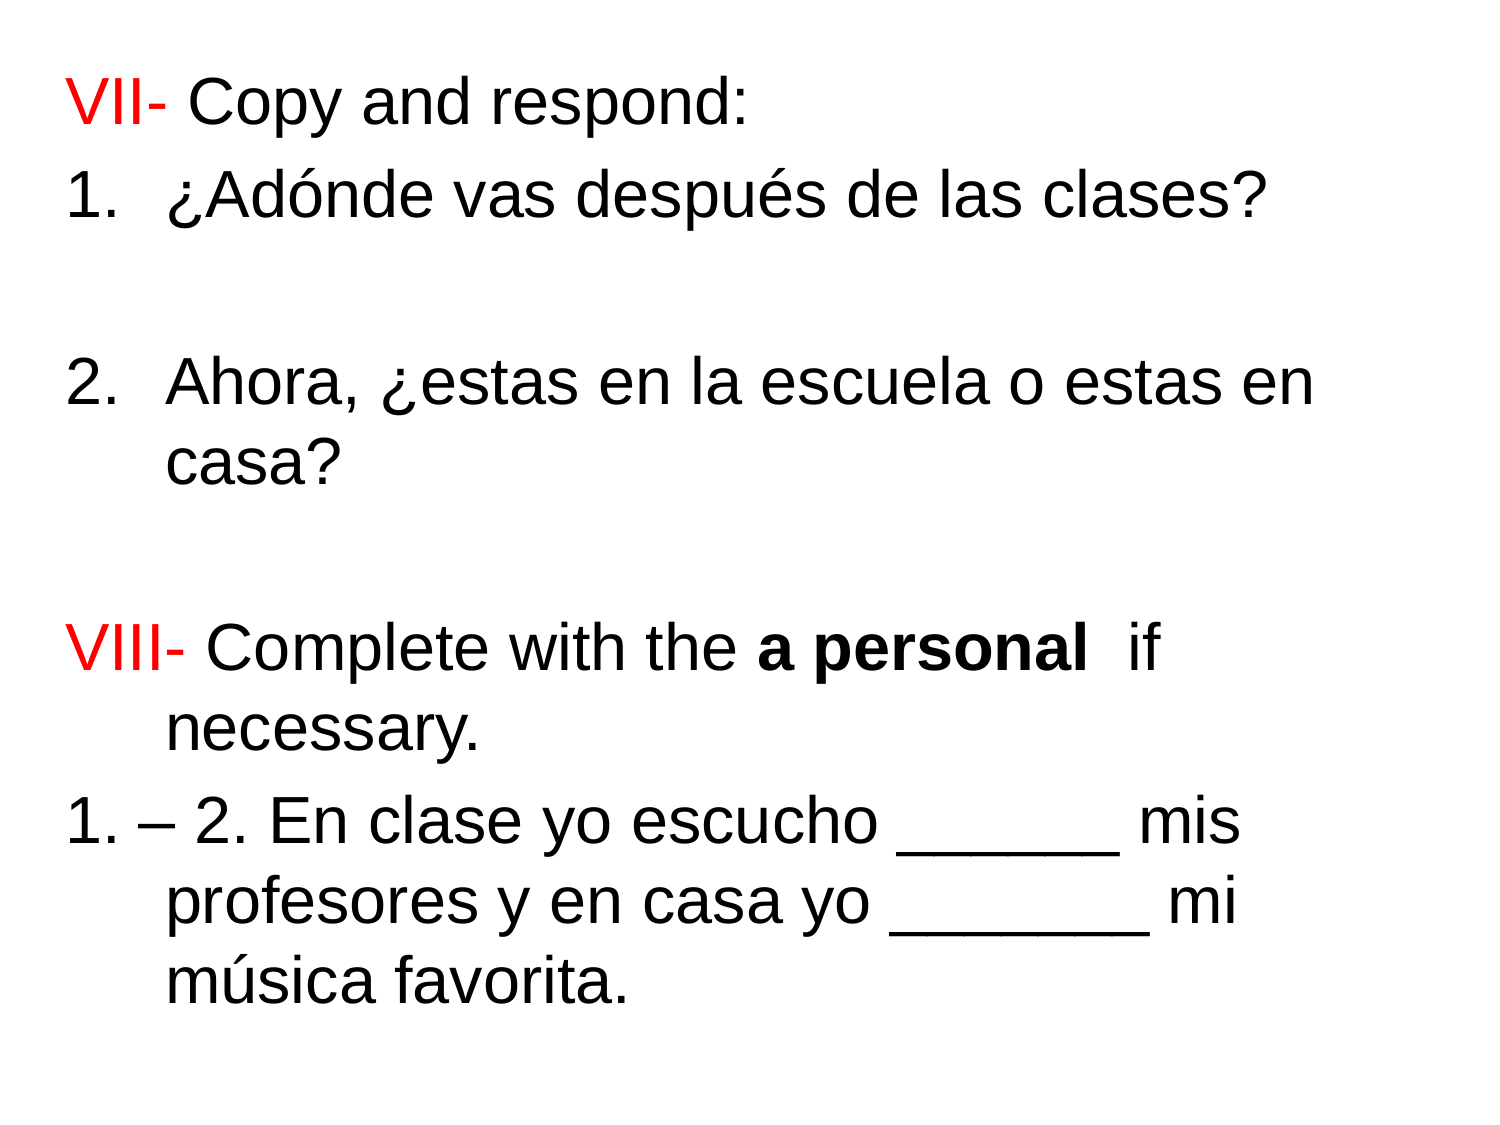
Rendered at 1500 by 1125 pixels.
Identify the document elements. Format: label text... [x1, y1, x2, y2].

list VII- Copy and respond: ¿Adónde vas después de las clases? Ahora, ¿estas en la escuela o estas en casa? VIII- Complete with the a personal if necessary. 1. – 2. En clase yo escucho ______ mis profesores y en casa yo _______ mi música favorita. [50, 50, 1463, 1088]
